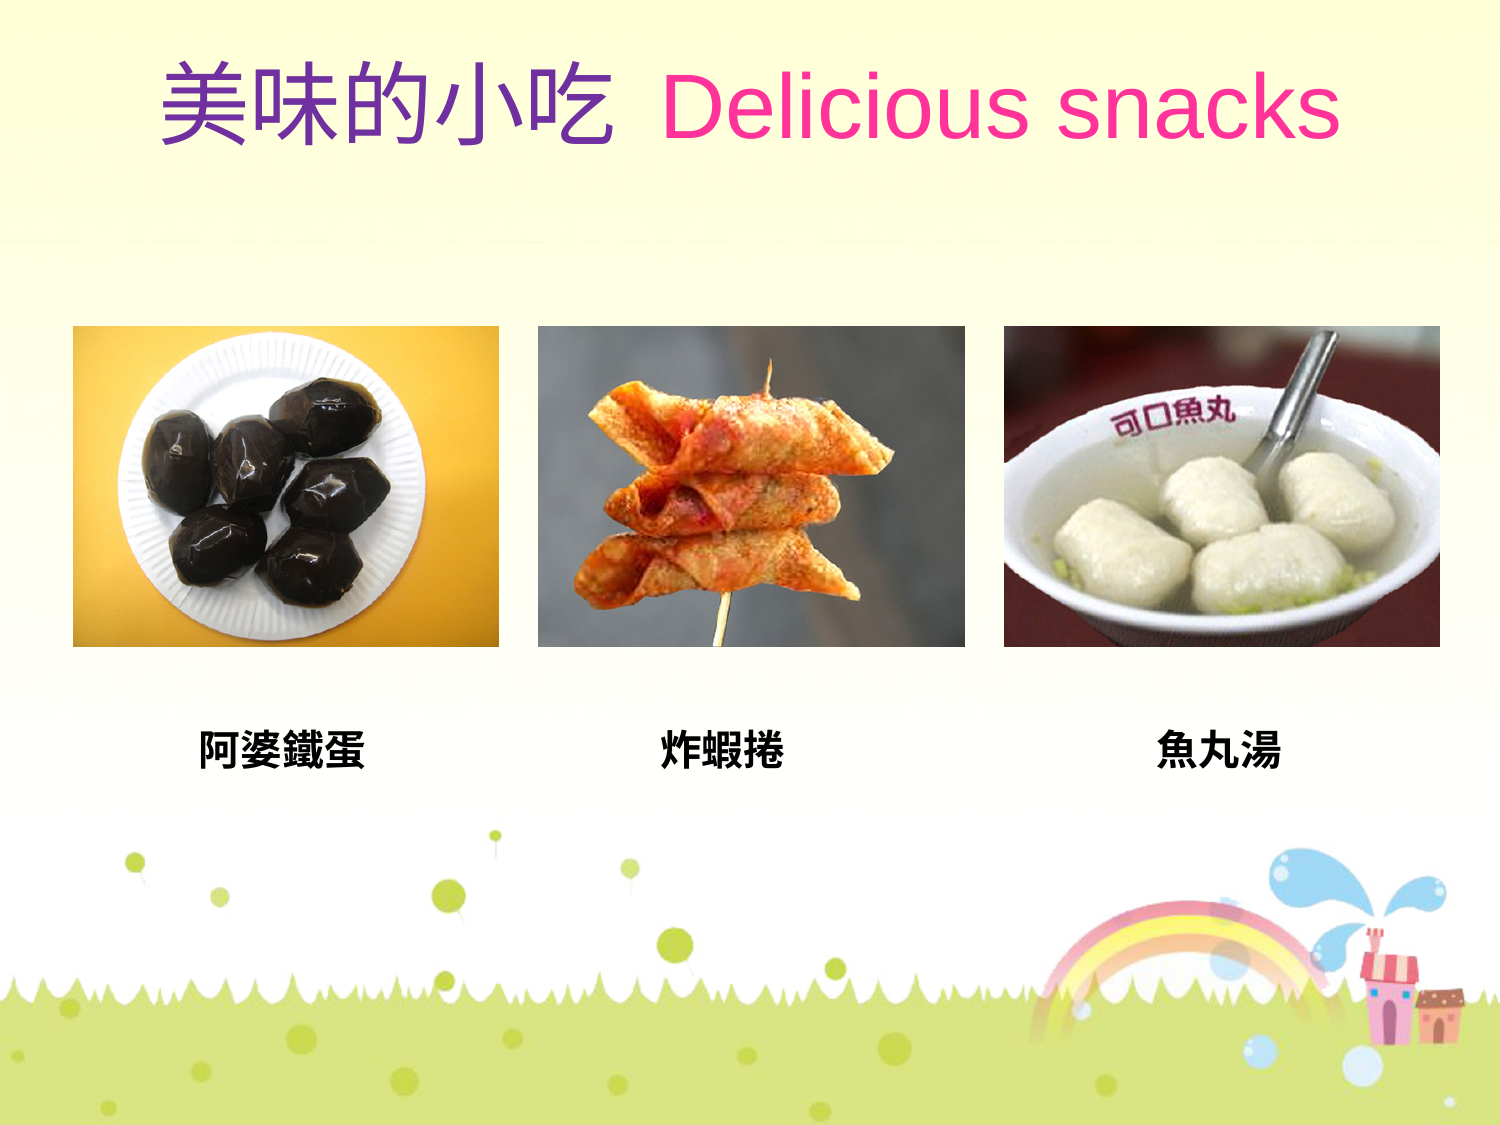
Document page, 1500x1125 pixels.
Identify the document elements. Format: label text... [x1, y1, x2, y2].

text_box 魚丸湯 [1142, 715, 1303, 781]
text_box 美味的小吃 Delicious snacks [31, 39, 1470, 164]
text_box 炸蝦捲 [645, 715, 806, 781]
text_box 阿婆鐵蛋 [183, 715, 398, 781]
picture [0, 0, 1500, 1125]
